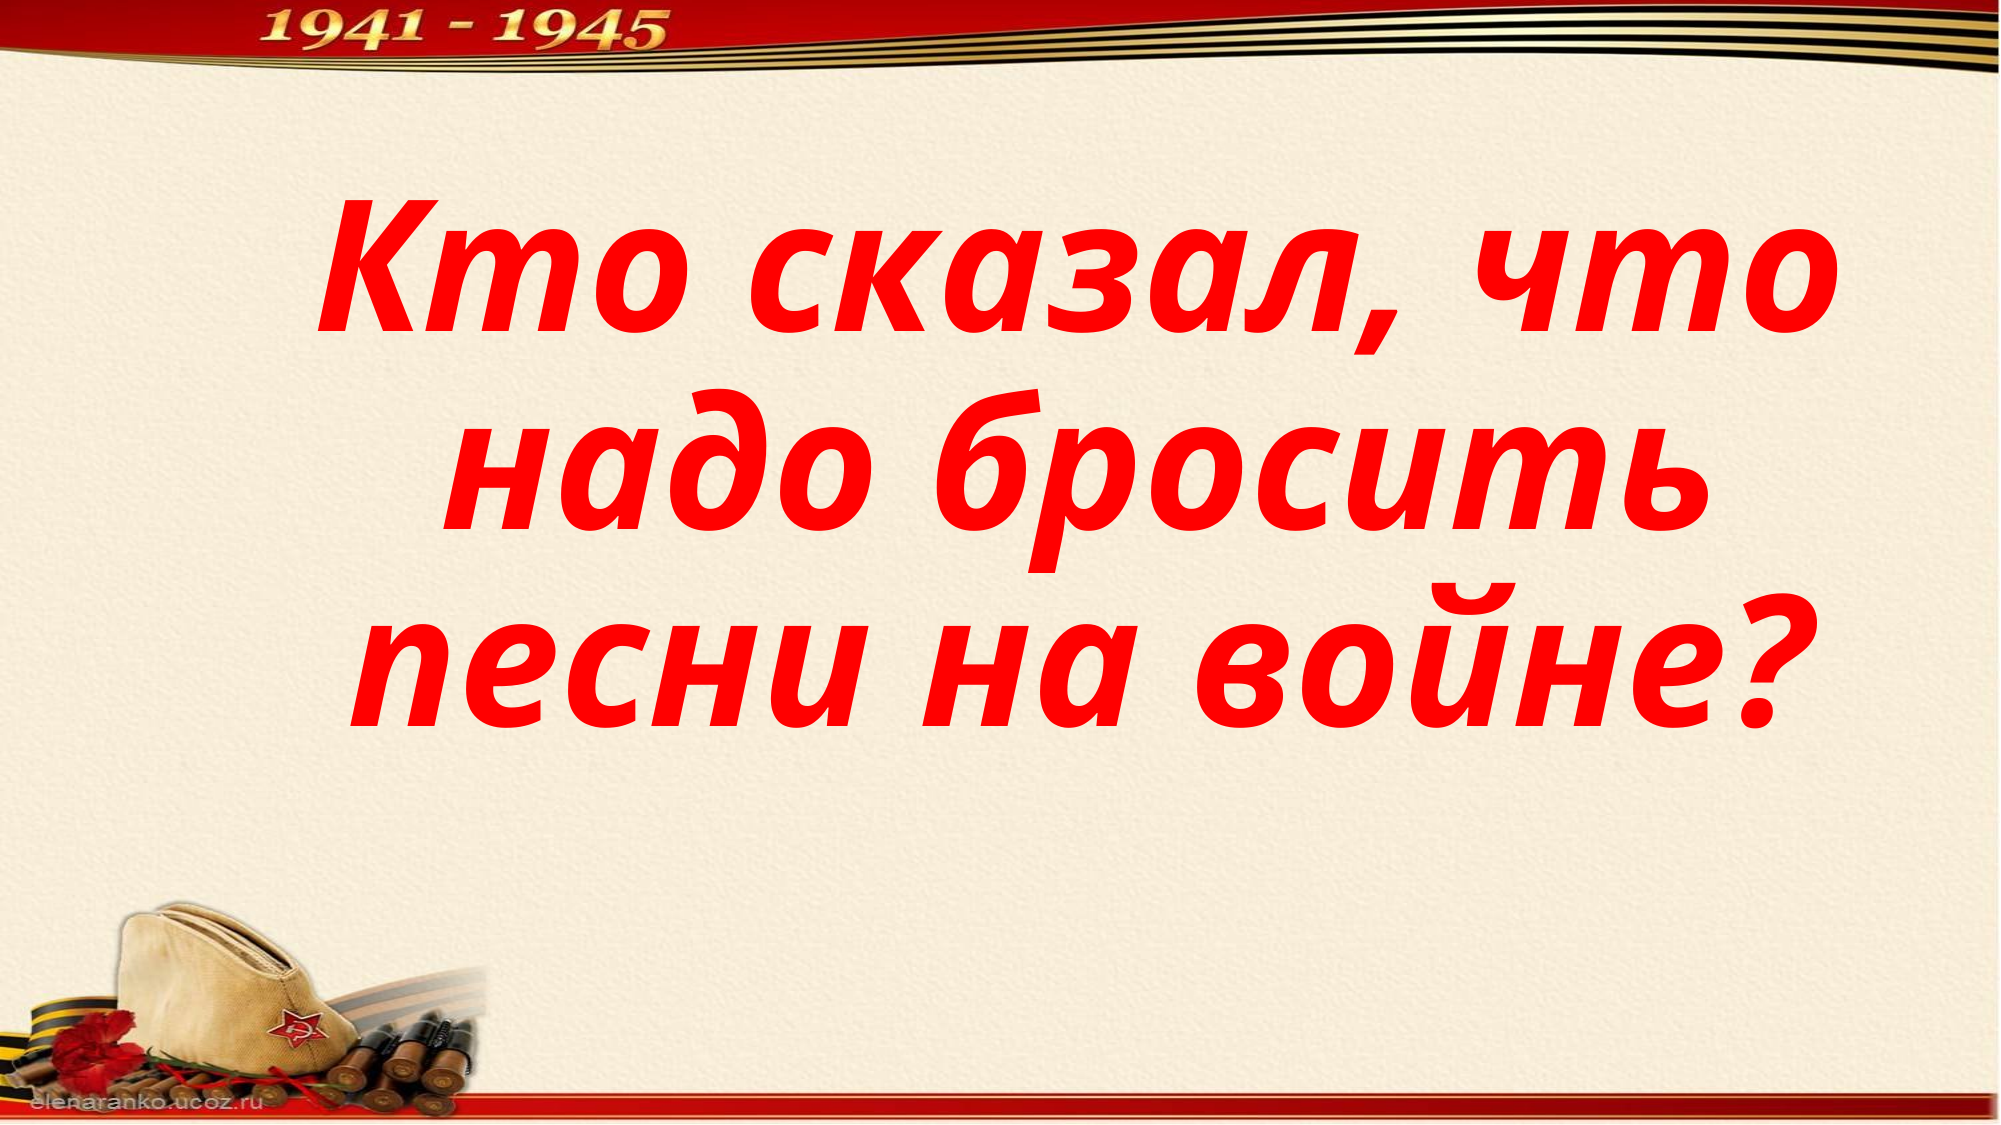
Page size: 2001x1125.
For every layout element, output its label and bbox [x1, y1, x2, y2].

list [0, 0, 2000, 1125]
